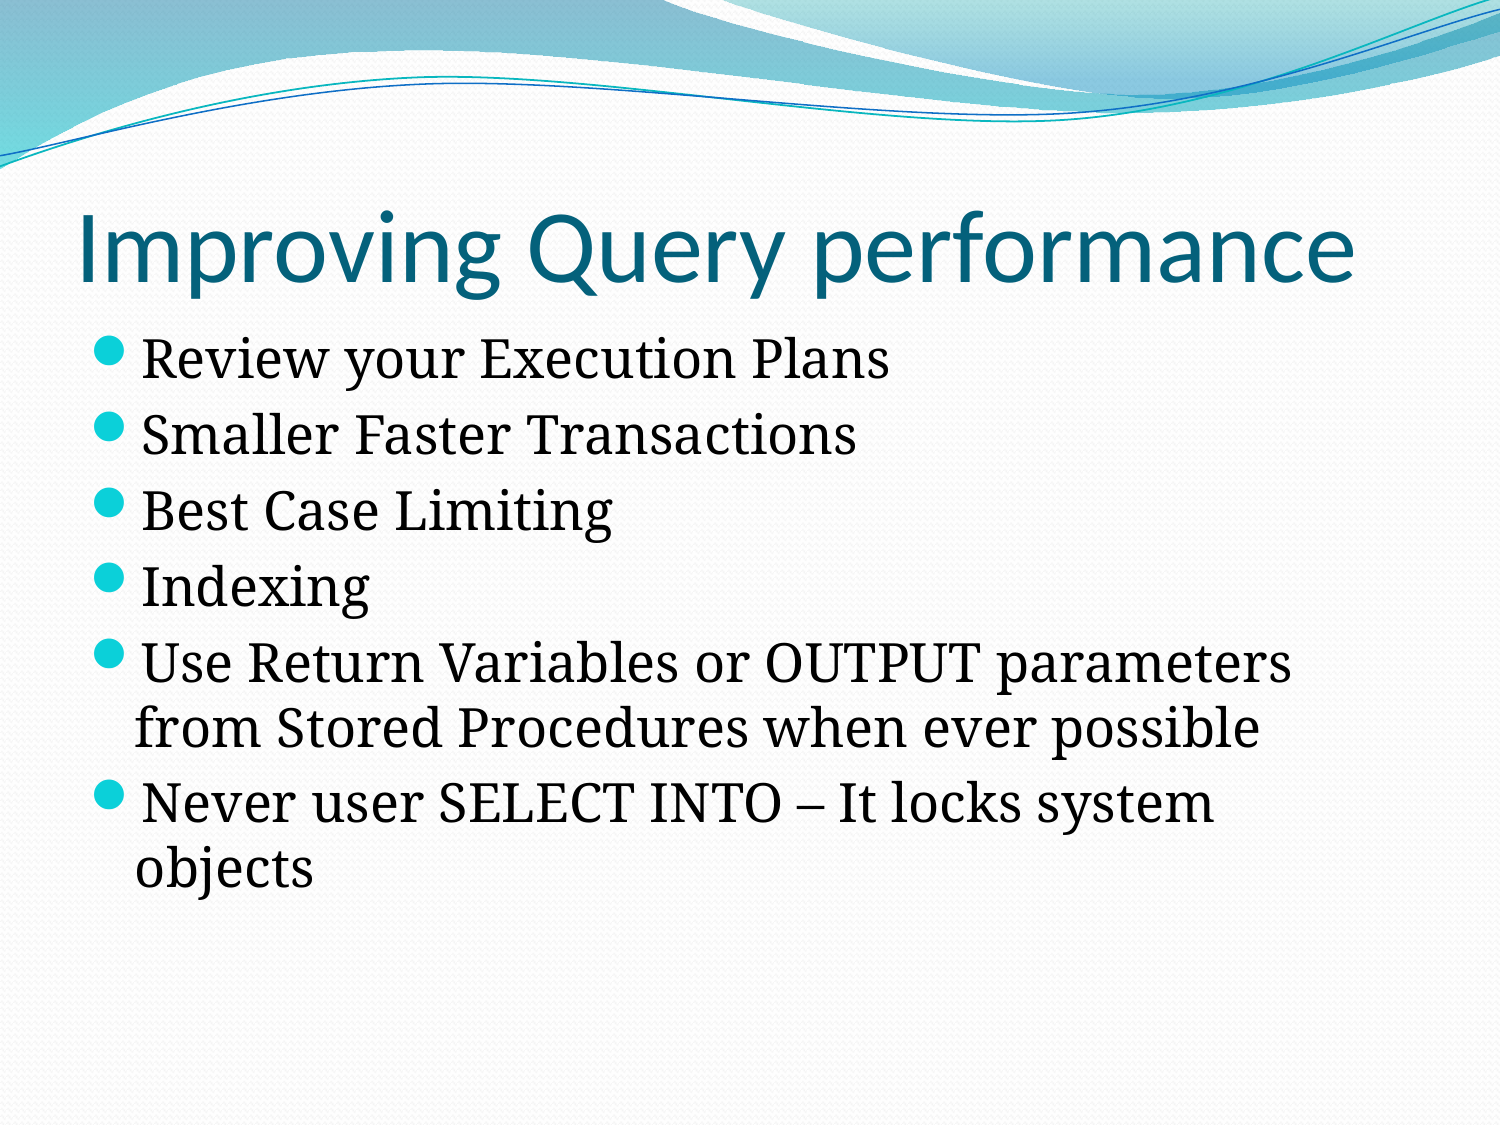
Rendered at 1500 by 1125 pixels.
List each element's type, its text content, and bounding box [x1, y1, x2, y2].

title Improving Query performance [75, 115, 1425, 303]
list Review your Execution Plans Smaller Faster Transactions Best Case Limiting Indexing Use Return Variables or OUTPUT parameters from Stored Procedures when ever possible Never user SELECT INTO – It locks system objects [75, 317, 1425, 1038]
